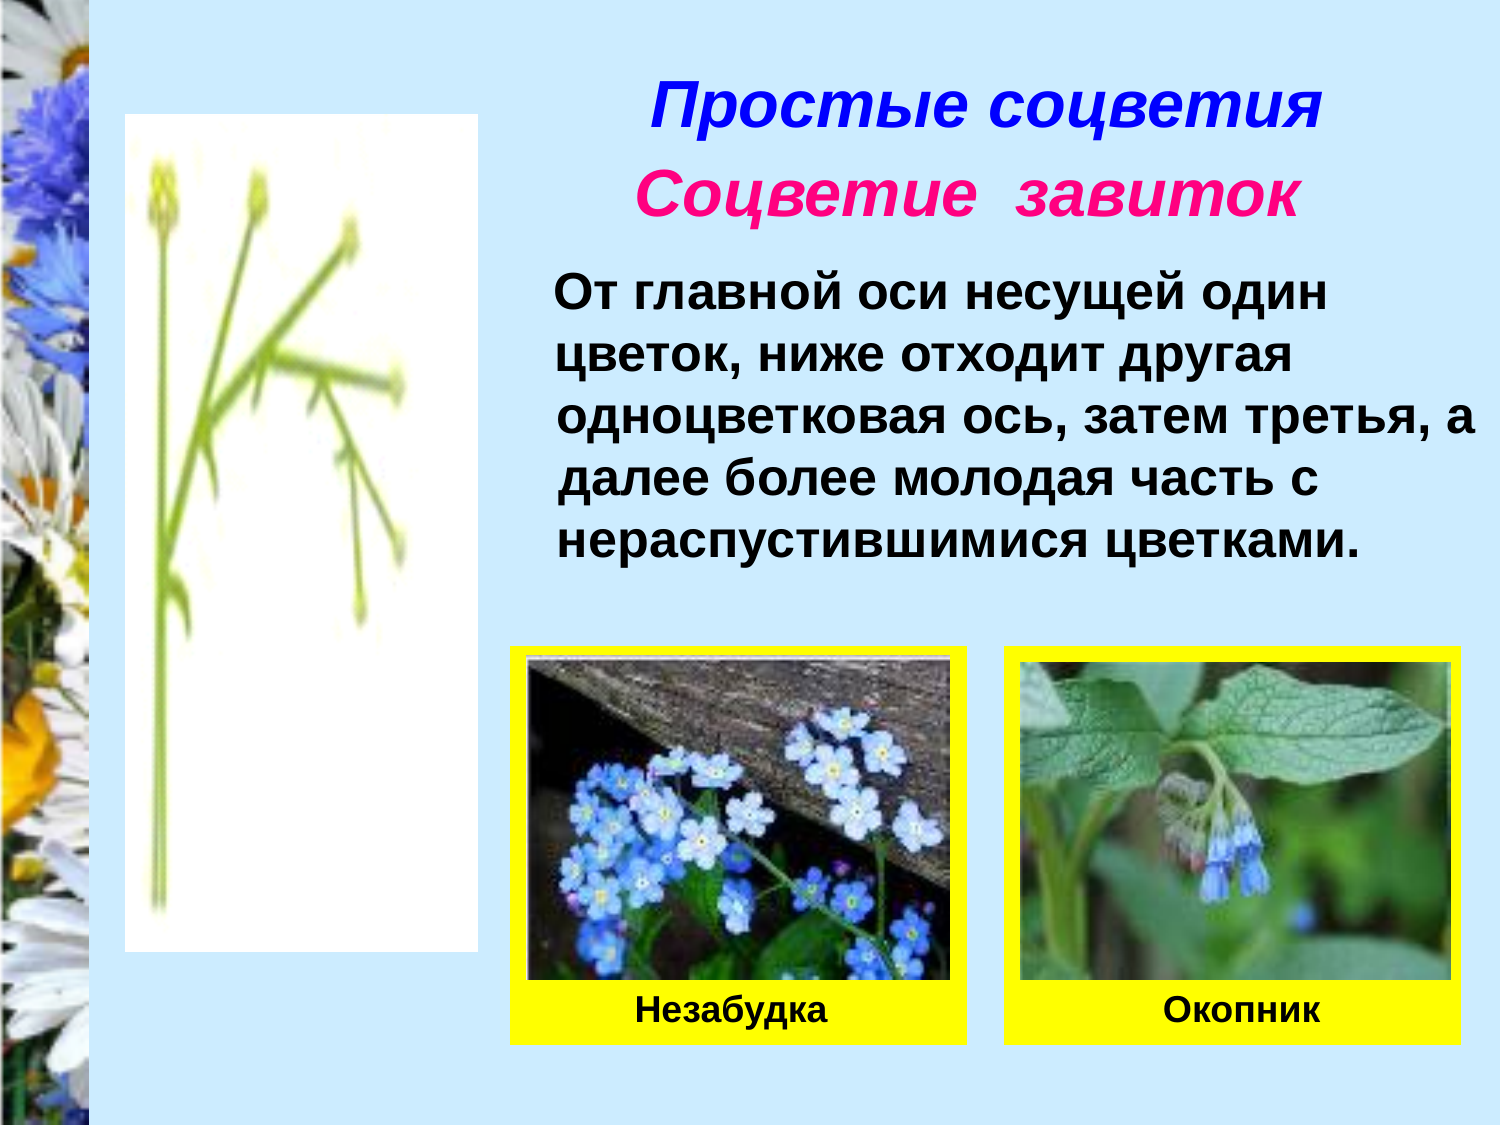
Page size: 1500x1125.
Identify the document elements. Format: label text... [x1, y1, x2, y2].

text_box цветок, ниже отходит другая [554, 319, 1310, 383]
text_box От главной оси несущей один [553, 258, 1344, 321]
text_box нераспустившимися цветками. [556, 505, 1362, 568]
text_box Незабудка [634, 989, 828, 1030]
text_box [1006, 648, 1458, 1043]
text_box Простые соцветия [650, 61, 1325, 142]
text_box Окопник [1162, 988, 1321, 1030]
text_box далее более молодая часть с [558, 443, 1335, 505]
picture [0, 0, 89, 1125]
picture [124, 114, 478, 952]
picture [526, 655, 951, 980]
text_box Соцветие завиток [634, 149, 1302, 230]
picture [1020, 662, 1451, 980]
text_box одноцветковая ось, затем третья, а [556, 381, 1491, 445]
text_box [512, 648, 964, 1043]
